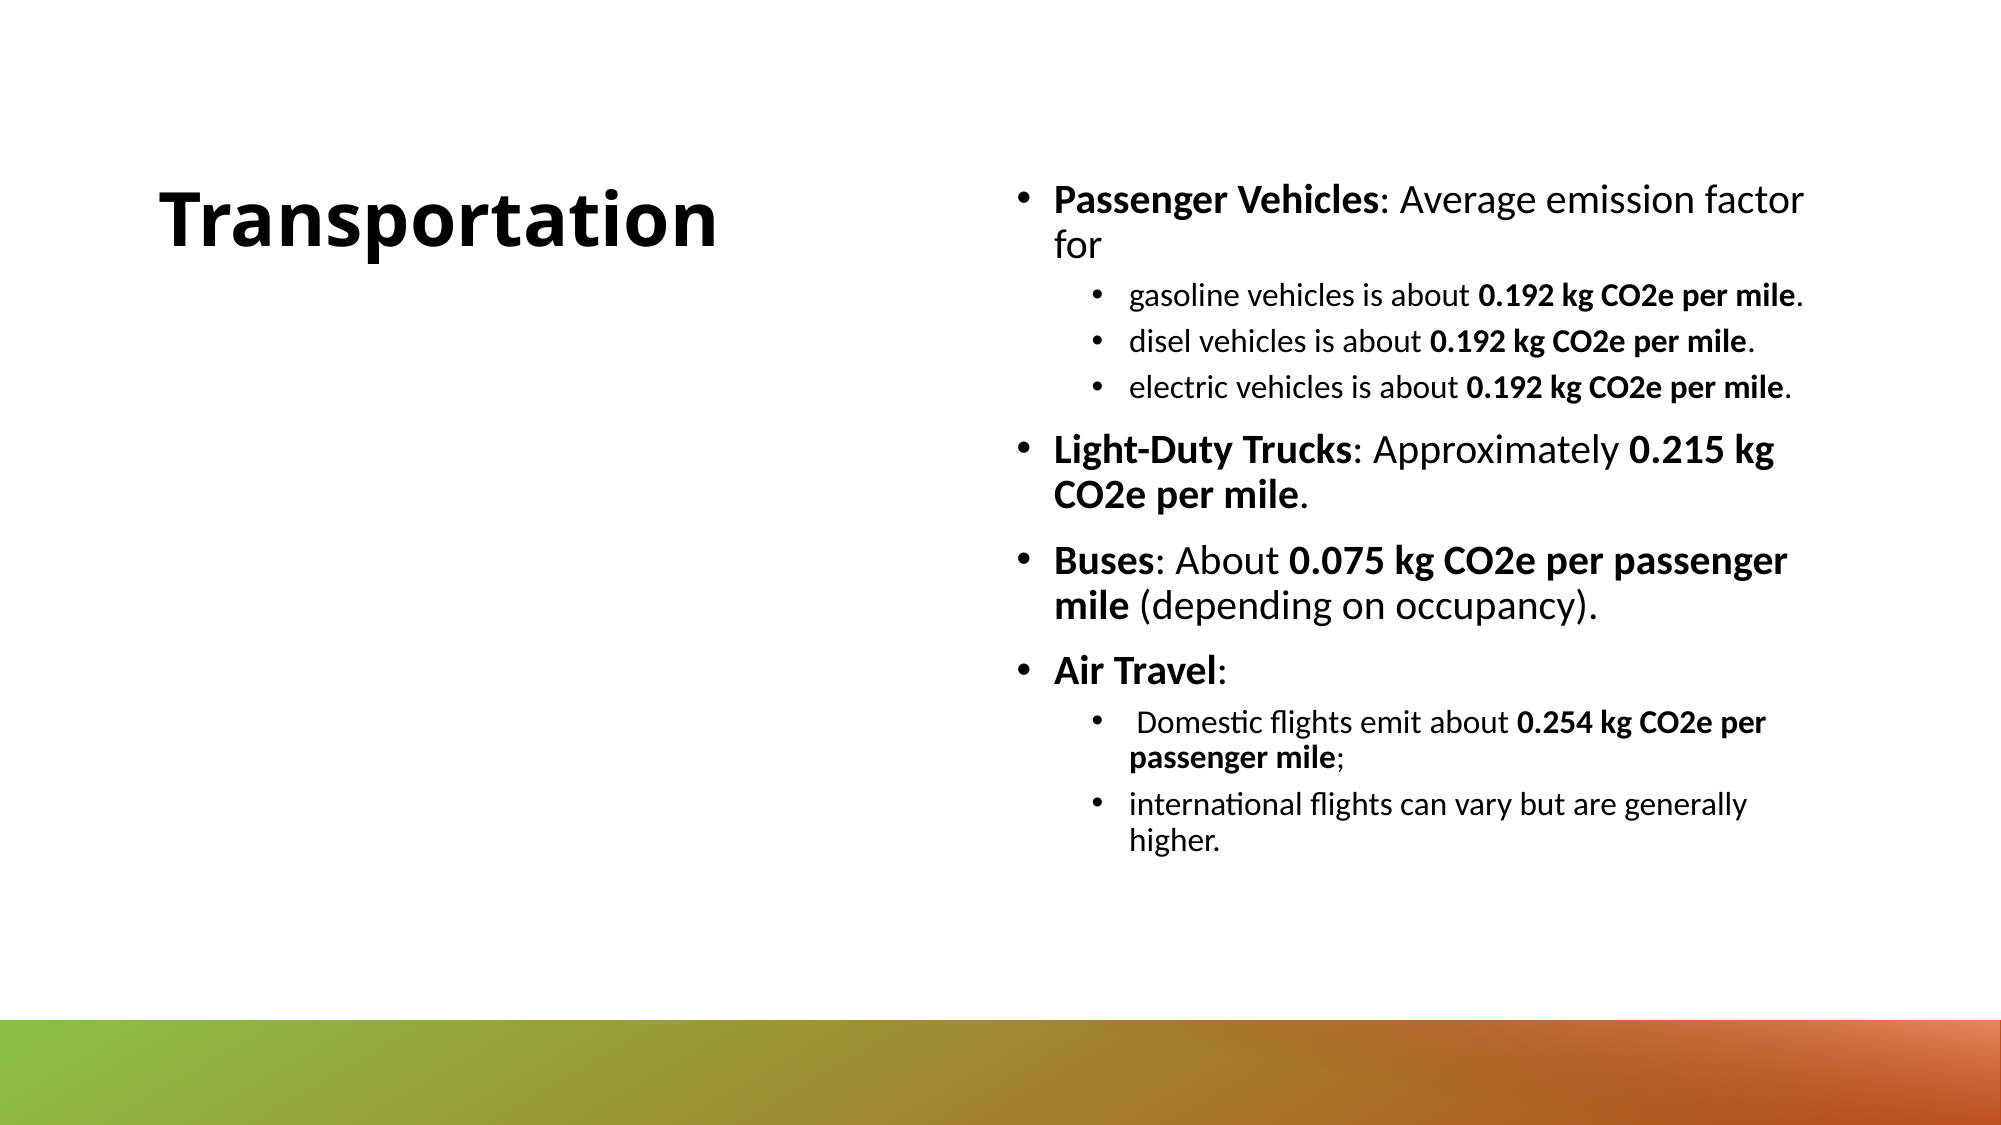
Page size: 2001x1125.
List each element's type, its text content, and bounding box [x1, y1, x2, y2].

list Passenger Vehicles: Average emission factor for gasoline vehicles is about 0.192 kg CO2e per mile. disel vehicles is about 0.192 kg CO2e per mile. electric vehicles is about 0.192 kg CO2e per mile. Light-Duty Trucks: Approximately 0.215 kg CO2e per mile. Buses: About 0.075 kg CO2e per passenger mile (depending on occupancy). Air Travel: Domestic flights emit about 0.254 kg CO2e per passenger mile; international flights can vary but are generally higher. [1001, 169, 1847, 919]
title Transportation [143, 173, 790, 674]
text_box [0, 1020, 2000, 1125]
